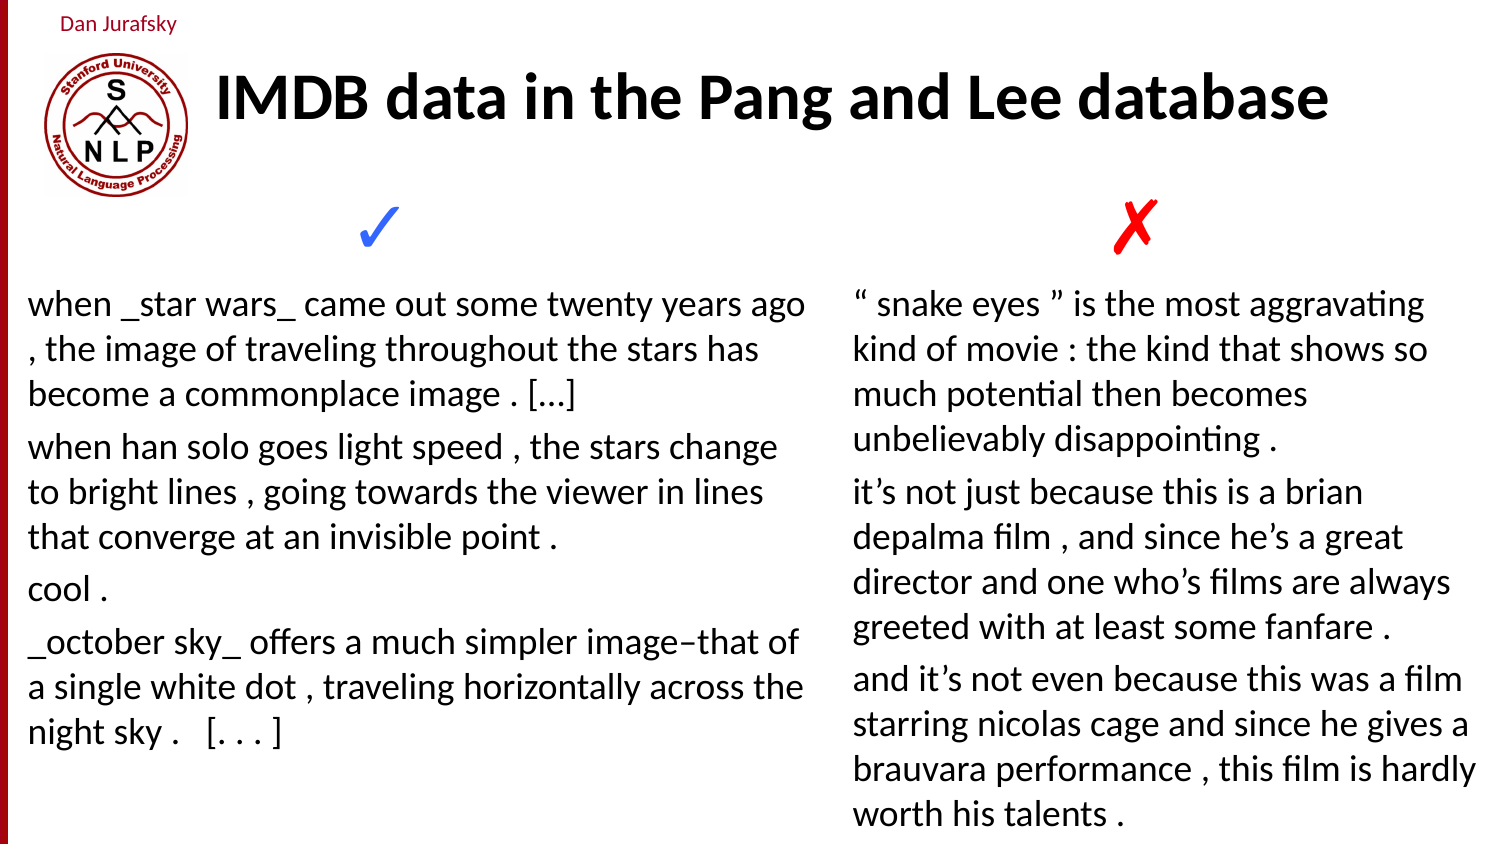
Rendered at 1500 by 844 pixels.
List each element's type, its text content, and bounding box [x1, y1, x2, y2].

list when _star wars_ came out some twenty years ago , the image of traveling throughout the stars has become a commonplace image . […] when han solo goes light speed , the stars change to bright lines , going towards the viewer in lines that converge at an invisible point . cool . _october sky_ offers a much simpler image–that of a single white dot , traveling horizontally across the night sky . [. . . ] [12, 271, 825, 844]
text_box ✓ [335, 171, 428, 277]
text_box ✗ [1091, 171, 1184, 277]
title IMDB data in the Pang and Lee database [200, 0, 1475, 141]
text_box “ snake eyes ” is the most aggravating kind of movie : the kind that shows so much potential then becomes unbelievably disappointing . it’s not just because this is a brian depalma film , and since he’s a great director and one who’s films are always greeted with at least some fanfare . and it’s not even because this was a film starring nicolas cage and since he gives a brauvara performance , this film is hardly worth his talents . [837, 271, 1500, 844]
picture [44, 53, 188, 197]
